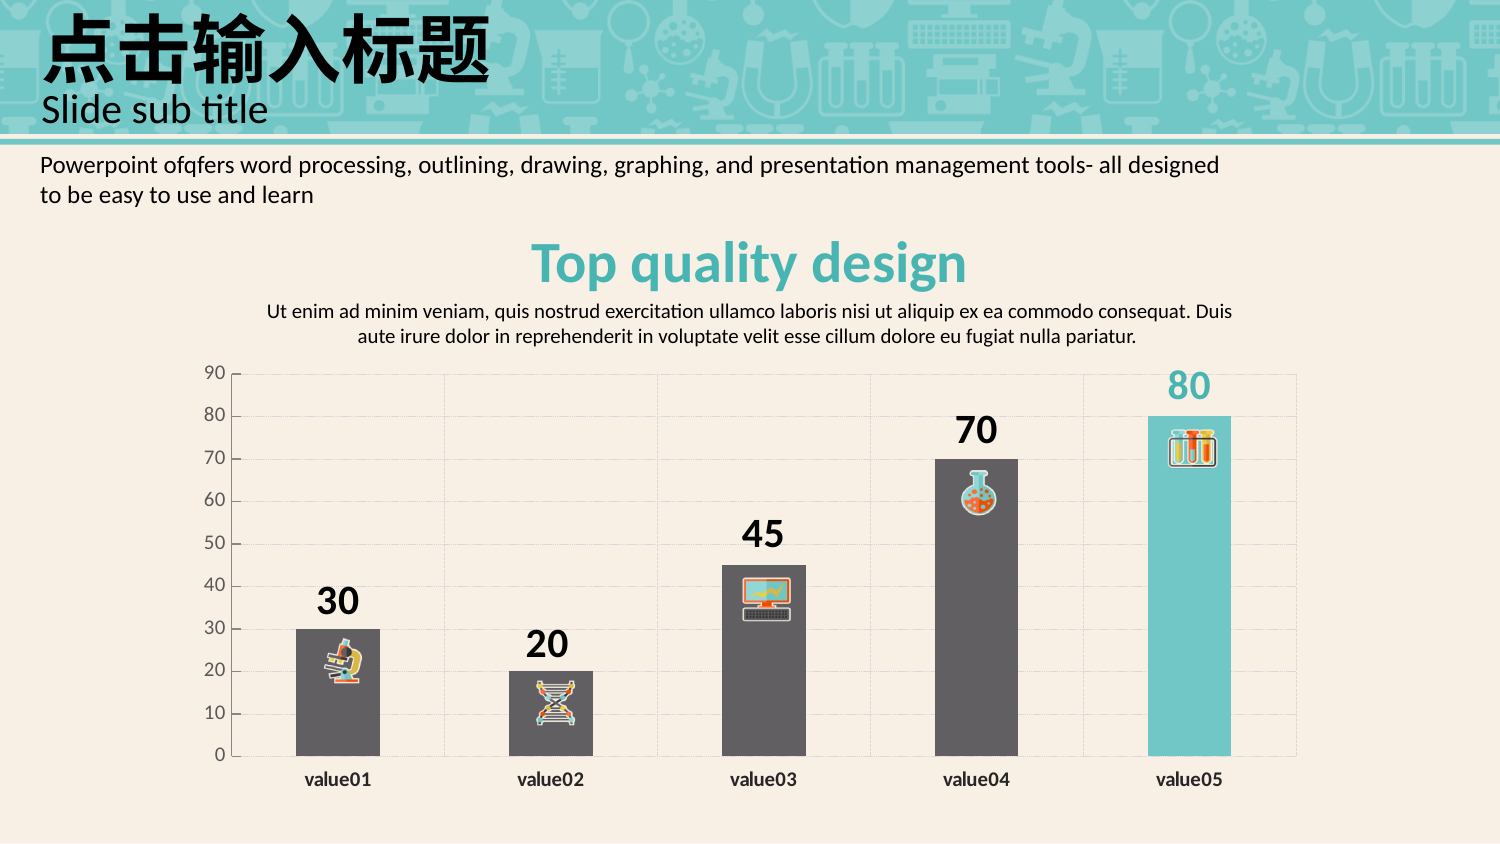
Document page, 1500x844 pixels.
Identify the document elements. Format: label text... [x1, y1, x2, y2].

text_box Ut enim ad minim veniam, quis nostrud exercitation ullamco laboris nisi ut aliquip ex ea commodo consequat. Duis aute irure dolor in reprehenderit in voluptate velit esse cillum dolore eu fugiat nulla pariatur. [260, 297, 1240, 348]
picture [740, 576, 792, 623]
picture [0, 0, 1500, 134]
picture [533, 678, 577, 727]
picture [1166, 427, 1219, 469]
chart [180, 354, 1320, 801]
text_box Powerpoint ofqfers word processing, outlining, drawing, graphing, and presentation management tools- all designed to be easy to use and learn [40, 148, 1247, 209]
picture [321, 638, 364, 688]
list 点击输入标题 [41, 19, 1365, 108]
text_box Top quality design [388, 223, 1112, 294]
picture [959, 470, 998, 518]
list Slide sub title [41, 108, 1365, 146]
